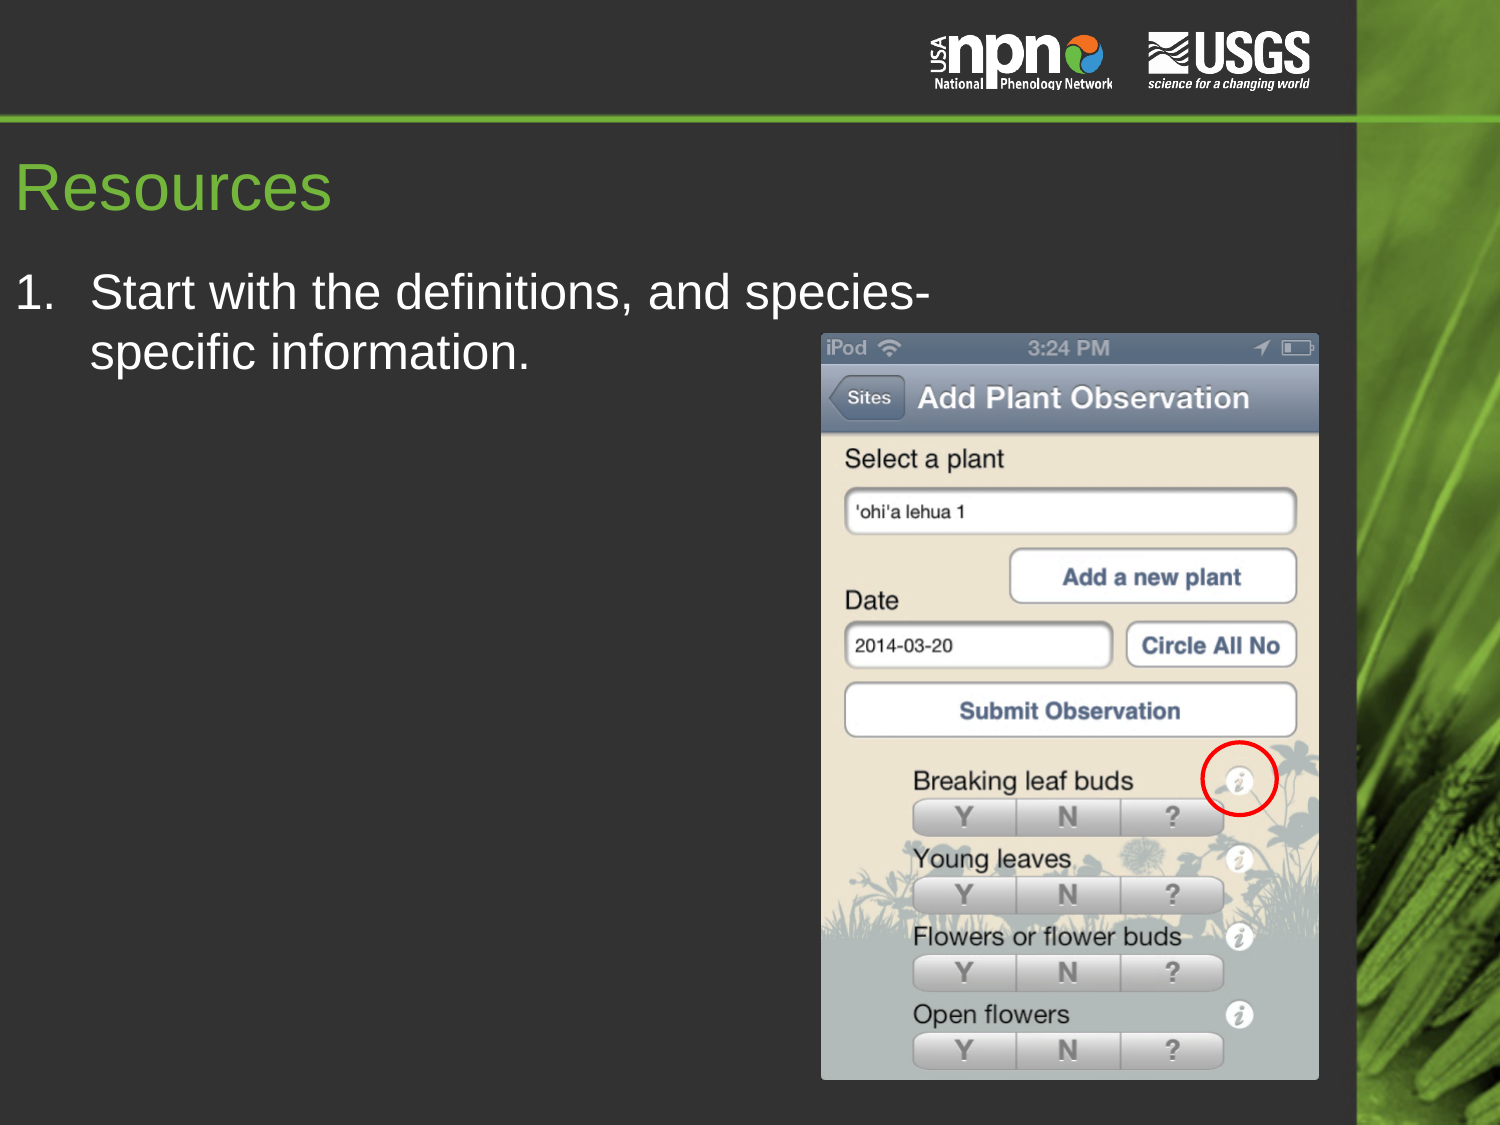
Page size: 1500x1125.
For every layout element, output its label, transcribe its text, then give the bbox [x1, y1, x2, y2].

picture [0, 0, 1500, 1125]
text_box Resources [0, 114, 1319, 253]
text_box Start with the definitions, and species-specific information. [0, 252, 1082, 507]
